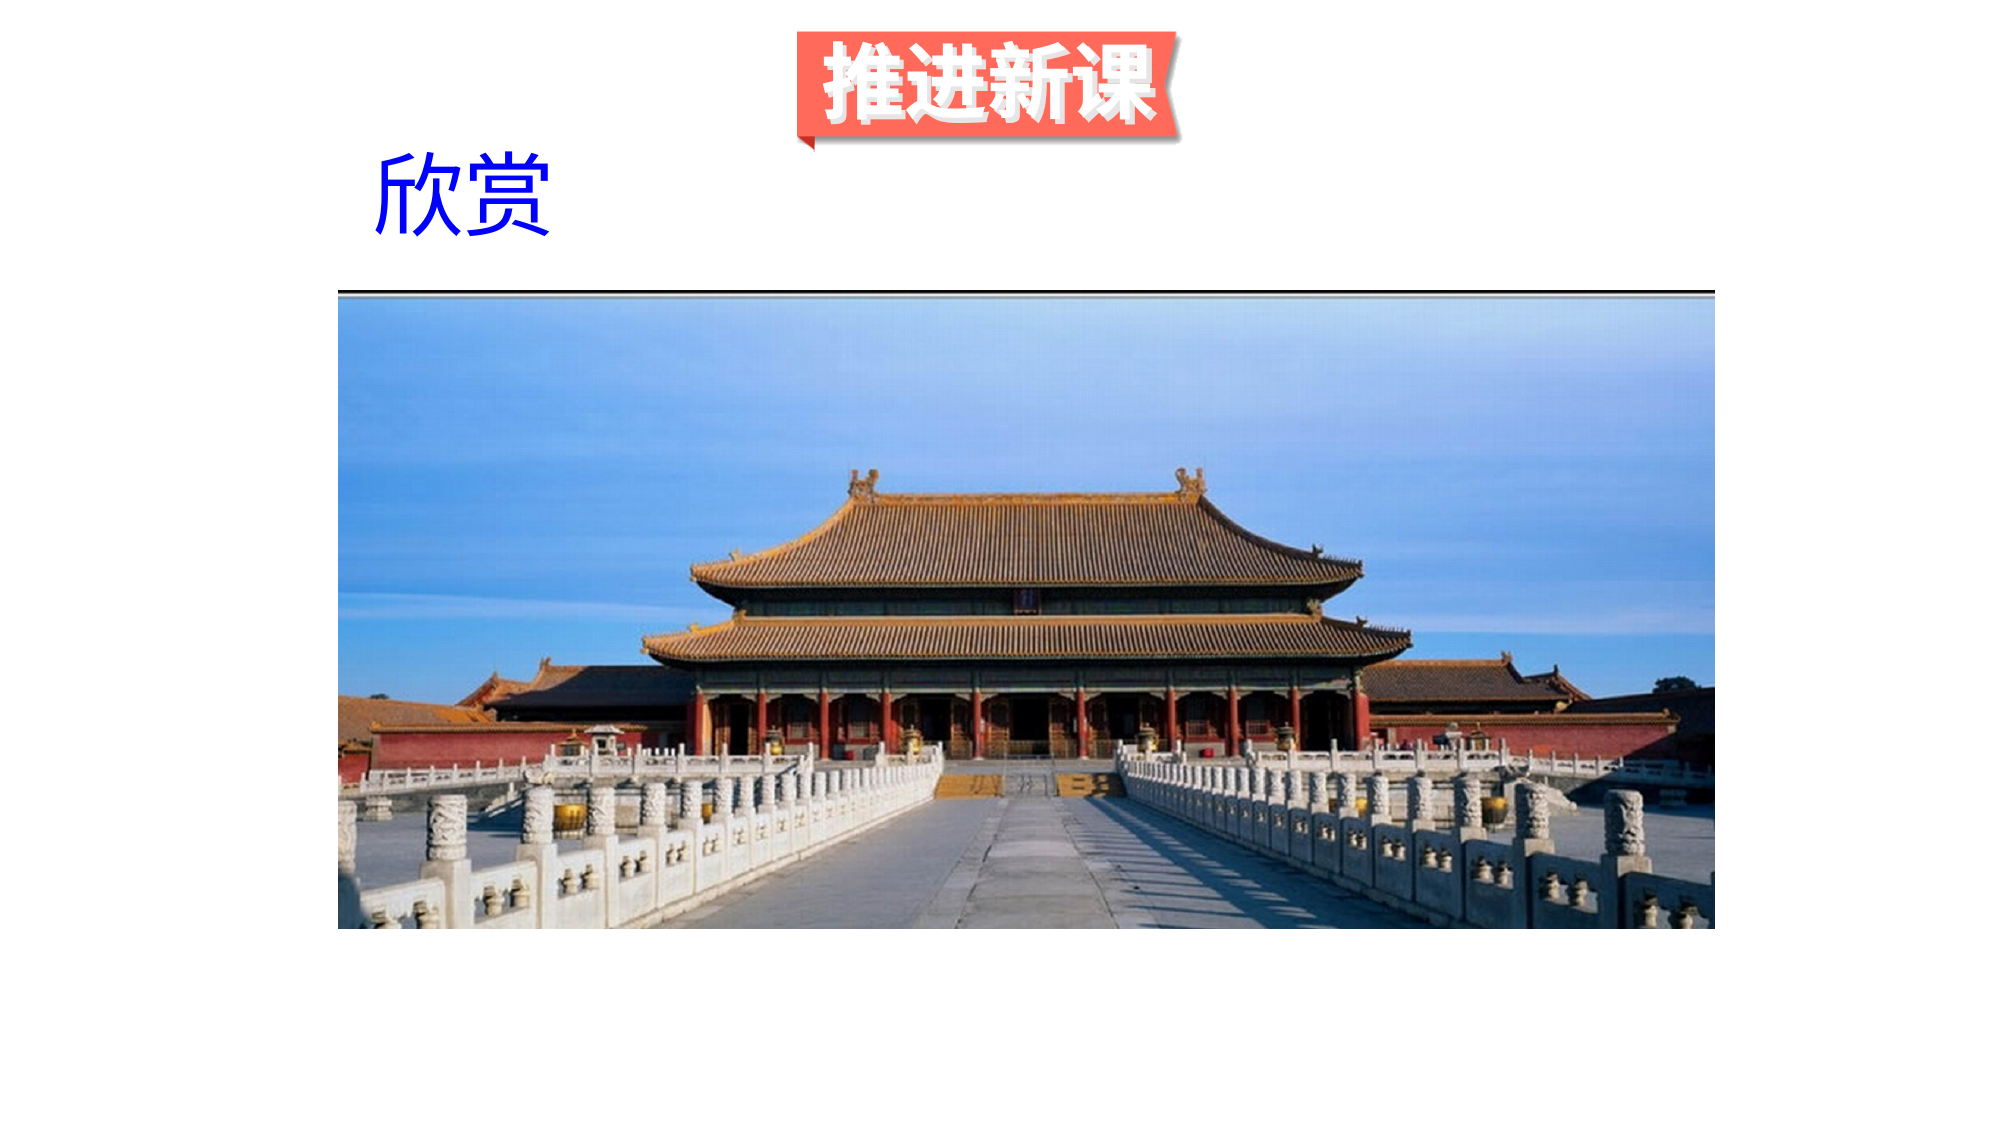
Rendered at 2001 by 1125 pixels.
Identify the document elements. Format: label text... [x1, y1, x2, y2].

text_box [787, 7, 1236, 233]
picture [338, 290, 1715, 929]
text_box 欣赏 [314, 130, 765, 256]
